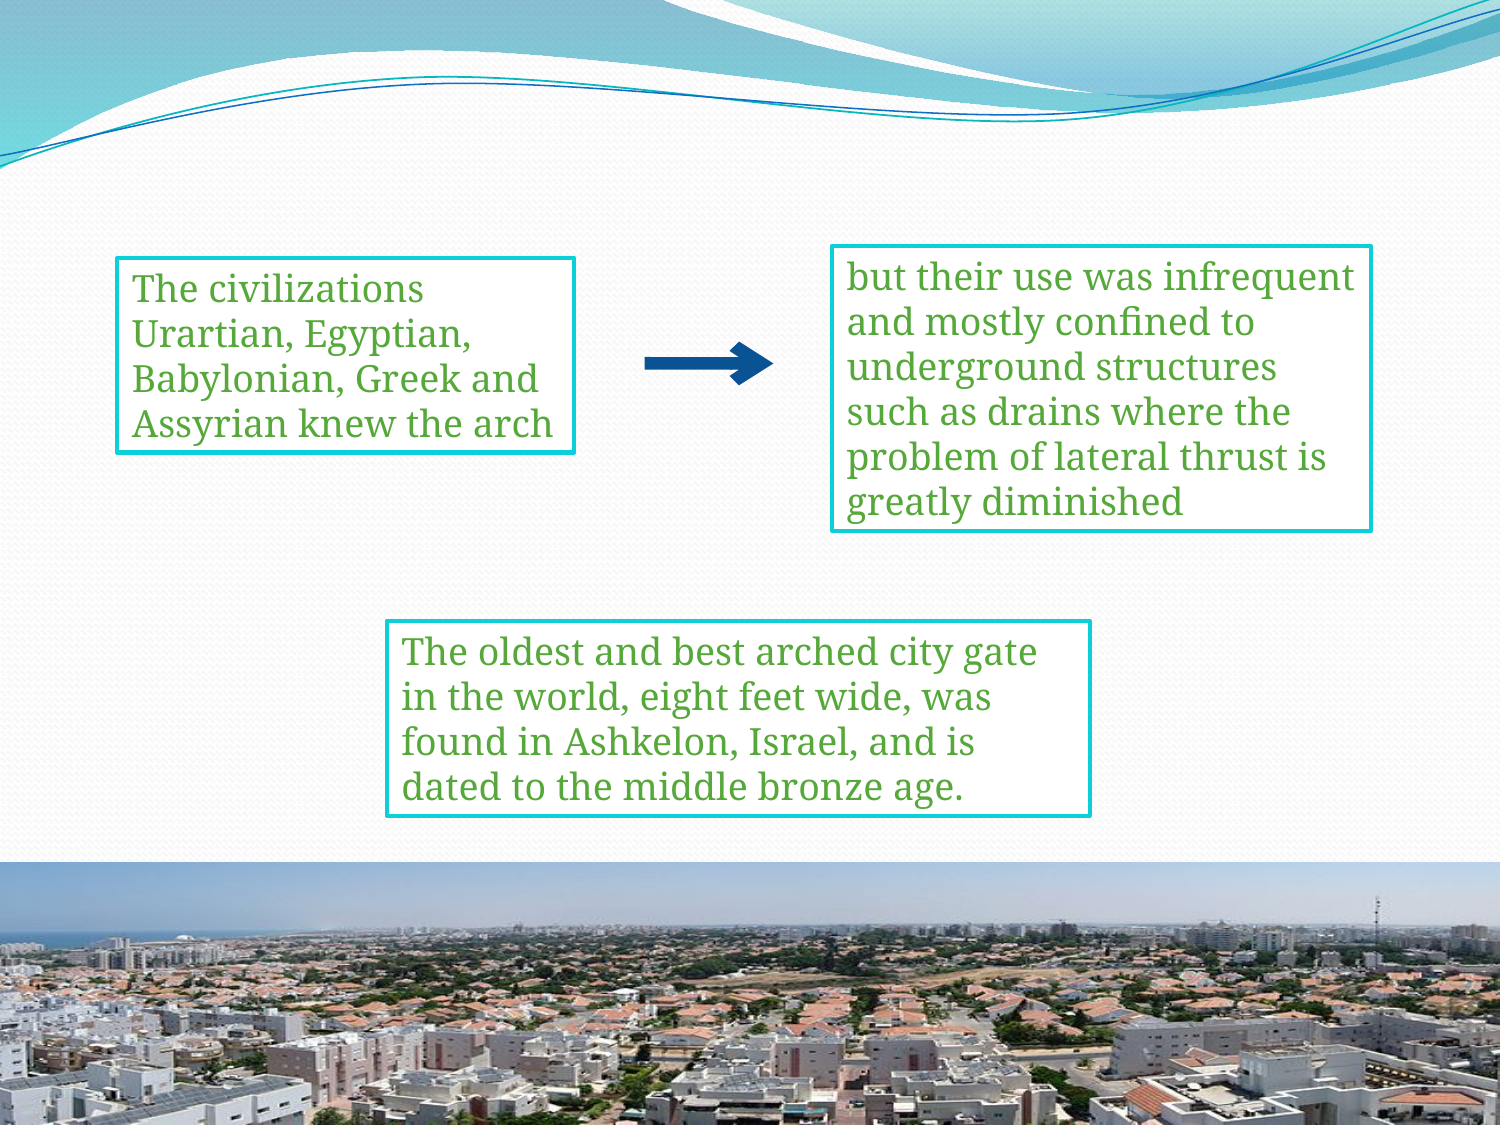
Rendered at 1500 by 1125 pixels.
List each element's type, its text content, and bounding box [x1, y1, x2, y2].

text_box but their use was infrequent and mostly confined to underground structures such as drains where the problem of lateral thrust is greatly diminished [830, 244, 1373, 533]
text_box The oldest and best arched city gate in the world, eight feet wide, was found in Ashkelon, Israel, and is dated to the middle bronze age. [385, 619, 1092, 818]
text_box The civilizations Urartian, Egyptian, Babylonian, Greek and Assyrian knew the arch [115, 256, 576, 455]
picture [0, 862, 1500, 1125]
